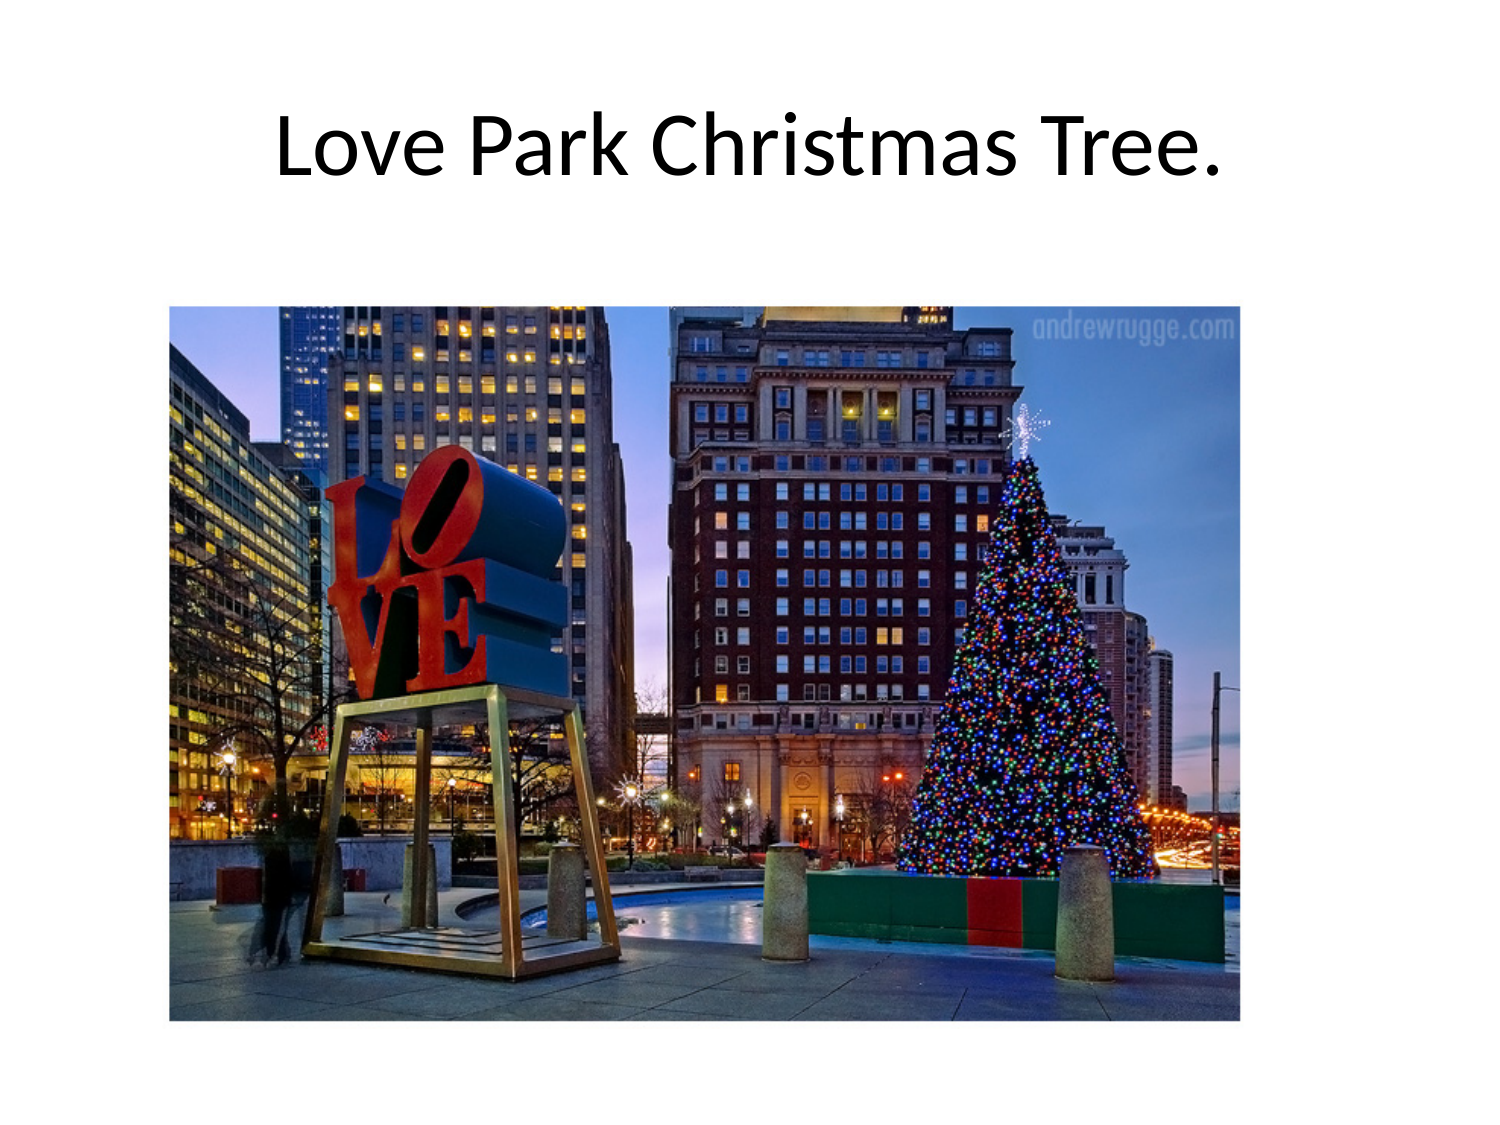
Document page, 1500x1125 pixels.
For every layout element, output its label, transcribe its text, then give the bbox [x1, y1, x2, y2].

title Love Park Christmas Tree. [75, 45, 1425, 233]
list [162, 299, 1248, 1029]
